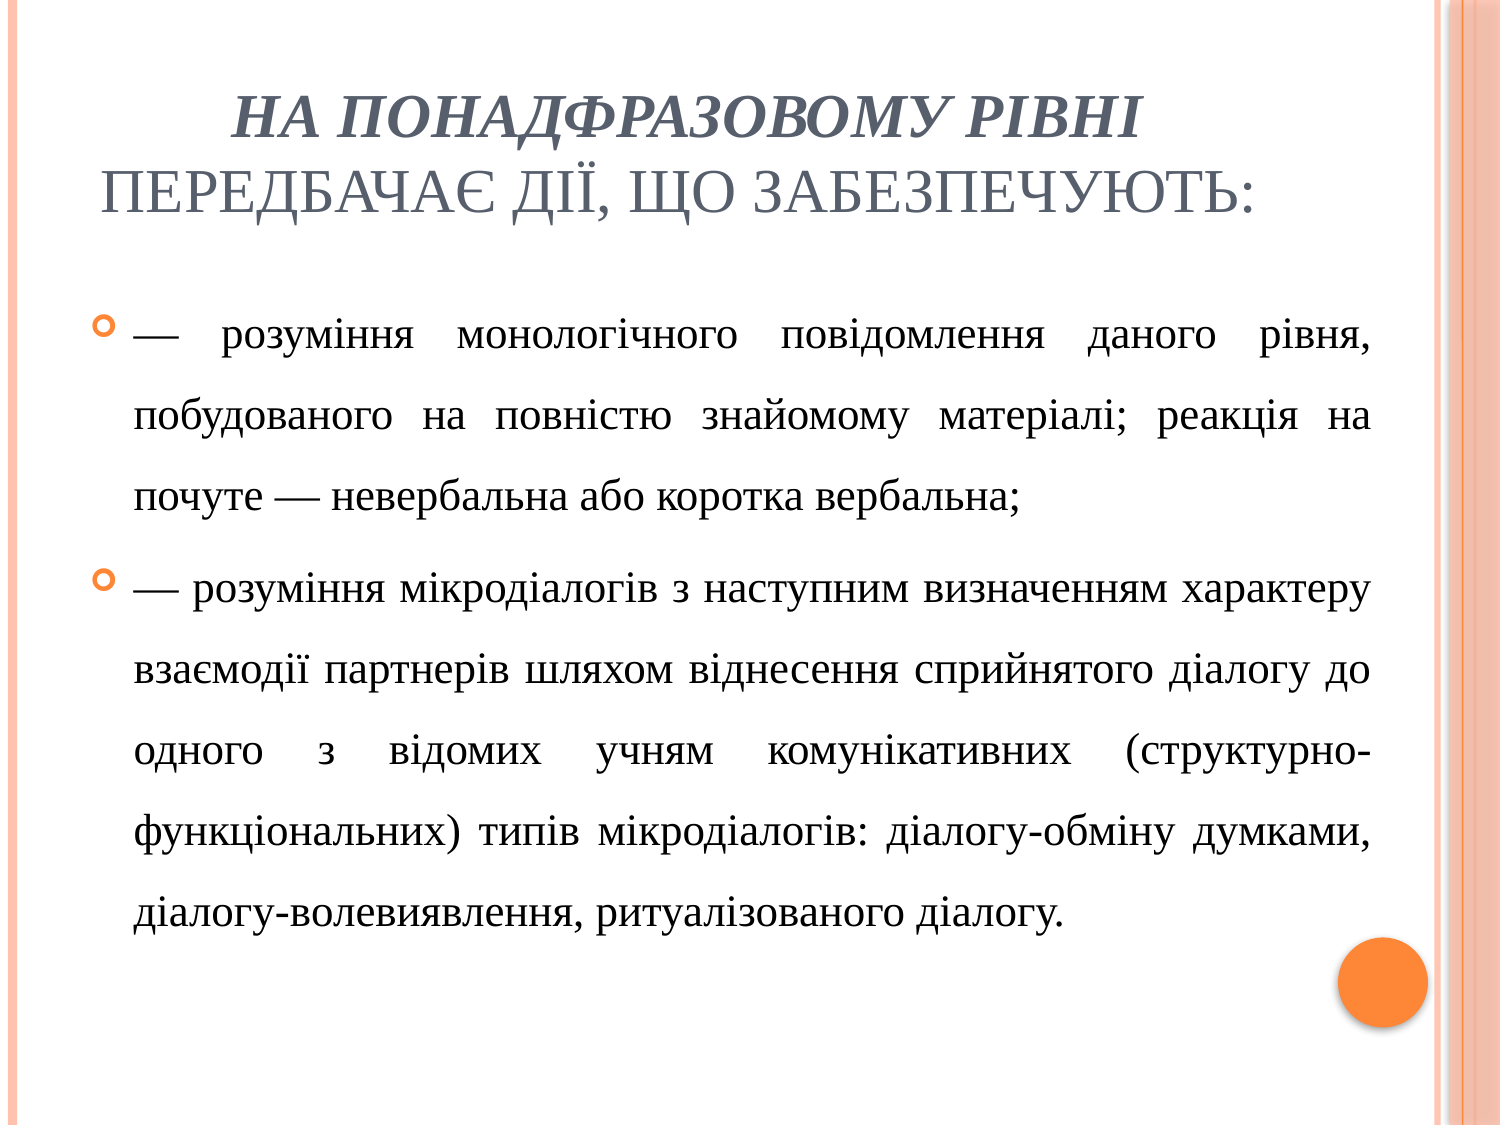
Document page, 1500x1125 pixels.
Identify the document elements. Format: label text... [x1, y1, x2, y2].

list — розуміння монологічного повідомлення даного рівня, побудованого на повністю знайомому матеріалі; реакція на почуте — невербальна або коротка вербальна; — розуміння мікродіалогів з наступним визначенням характеру взаємодії партнерів шляхом віднесення сприйнятого діалогу до одного з відомих учням комунікативних (структурно-функціональних) типів мікродіалогів: діалогу-обміну думками, діалогу-волевиявлення, ритуалізованого діалогу. [75, 212, 1388, 1012]
title на понадфразовому рівні передбачає дії, що забезпечують: [75, 45, 1300, 212]
